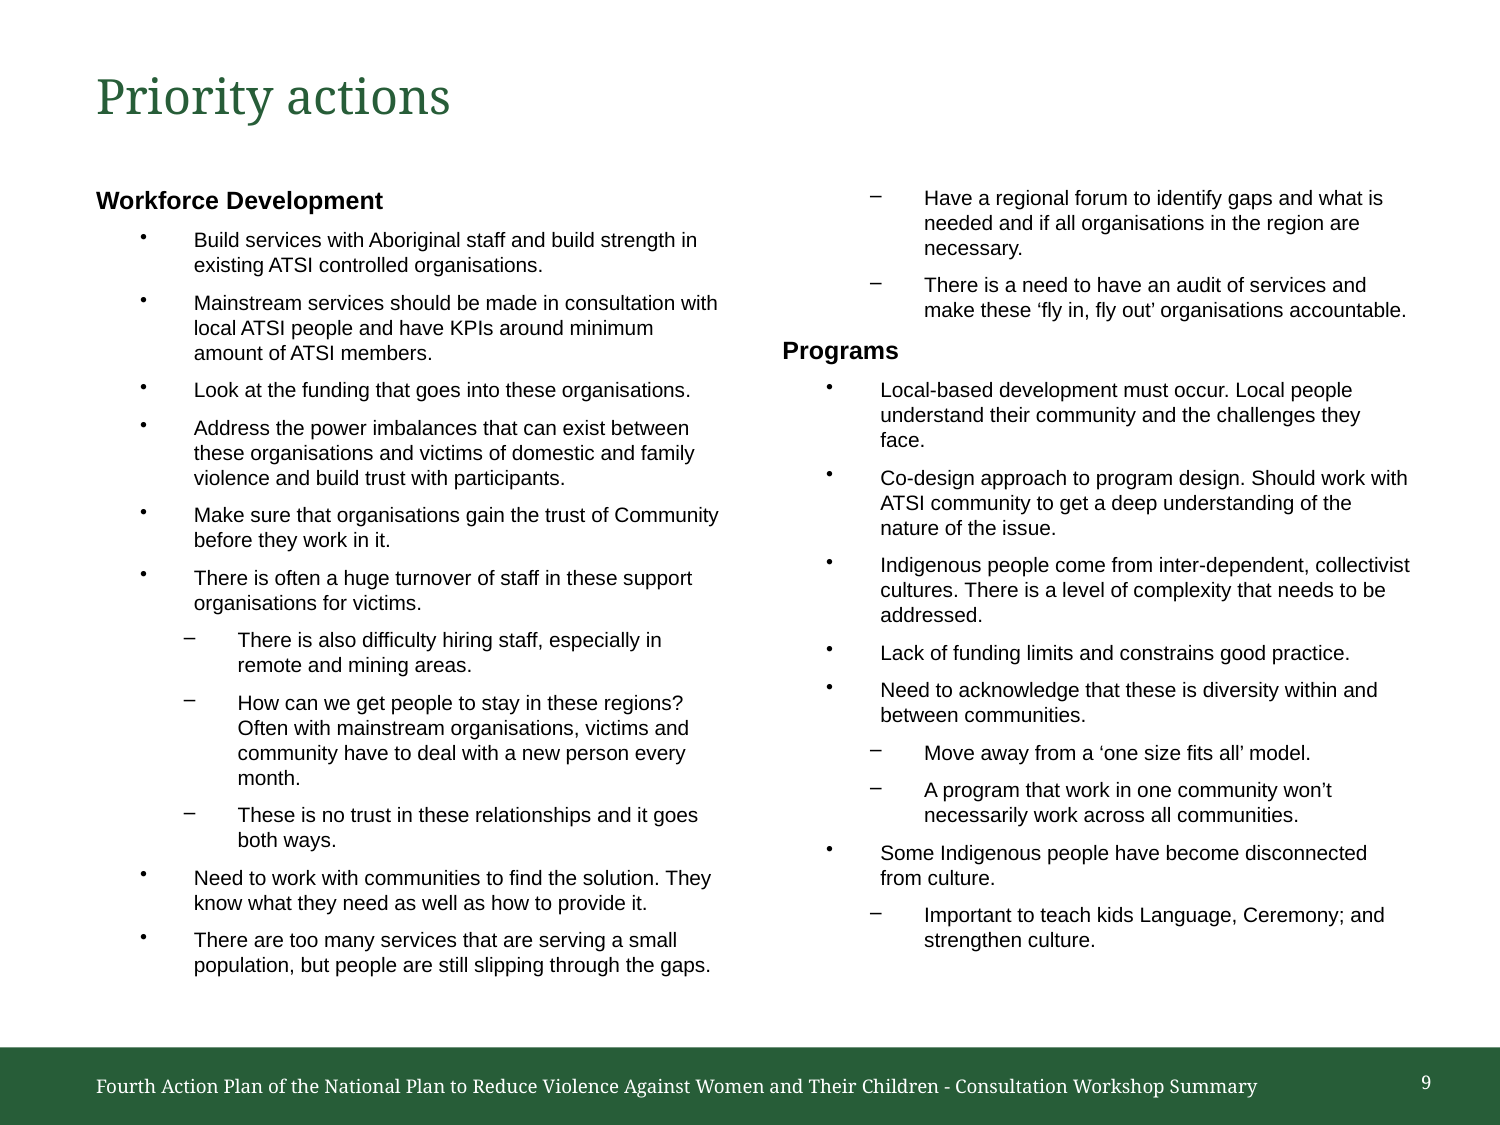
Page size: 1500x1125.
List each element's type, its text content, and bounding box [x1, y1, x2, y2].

list Workforce Development Build services with Aboriginal staff and build strength in existing ATSI controlled organisations. Mainstream services should be made in consultation with local ATSI people and have KPIs around minimum amount of ATSI members. Look at the funding that goes into these organisations. Address the power imbalances that can exist between these organisations and victims of domestic and family violence and build trust with participants. Make sure that organisations gain the trust of Community before they work in it. There is often a huge turnover of staff in these support organisations for victims. There is also difficulty hiring staff, especially in remote and mining areas. How can we get people to stay in these regions? Often with mainstream organisations, victims and community have to deal with a new person every month. These is no trust in these relationships and it goes both ways. Need to work with communities to find the solution. They know what they need as well as how to provide it. There are too many services that are serving a small population, but people are still slipping through the gaps. Have a regional forum to identify gaps and what is needed and if all organisations in the region are necessary. There is a need to have an audit of services and make these ‘fly in, fly out’ organisations accountable. Programs Local-based development must occur. Local people understand their community and the challenges they face. Co-design approach to program design. Should work with ATSI community to get a deep understanding of the nature of the issue. Indigenous people come from inter-dependent, collectivist cultures. There is a level of complexity that needs to be addressed. Lack of funding limits and constrains good practice. Need to acknowledge that these is diversity within and between communities. Move away from a ‘one size fits all’ model. A program that work in one community won’t necessarily work across all communities. Some Indigenous people have become disconnected from culture. Important to teach kids Language, Ceremony; and strengthen culture. [95, 184, 1411, 1006]
text_box Fourth Action Plan of the National Plan to Reduce Violence Against Women and Their Children - Consultation Workshop Summary [96, 1074, 1273, 1098]
slide_number 9 [1409, 1072, 1433, 1095]
title Priority actions [95, 76, 1405, 133]
